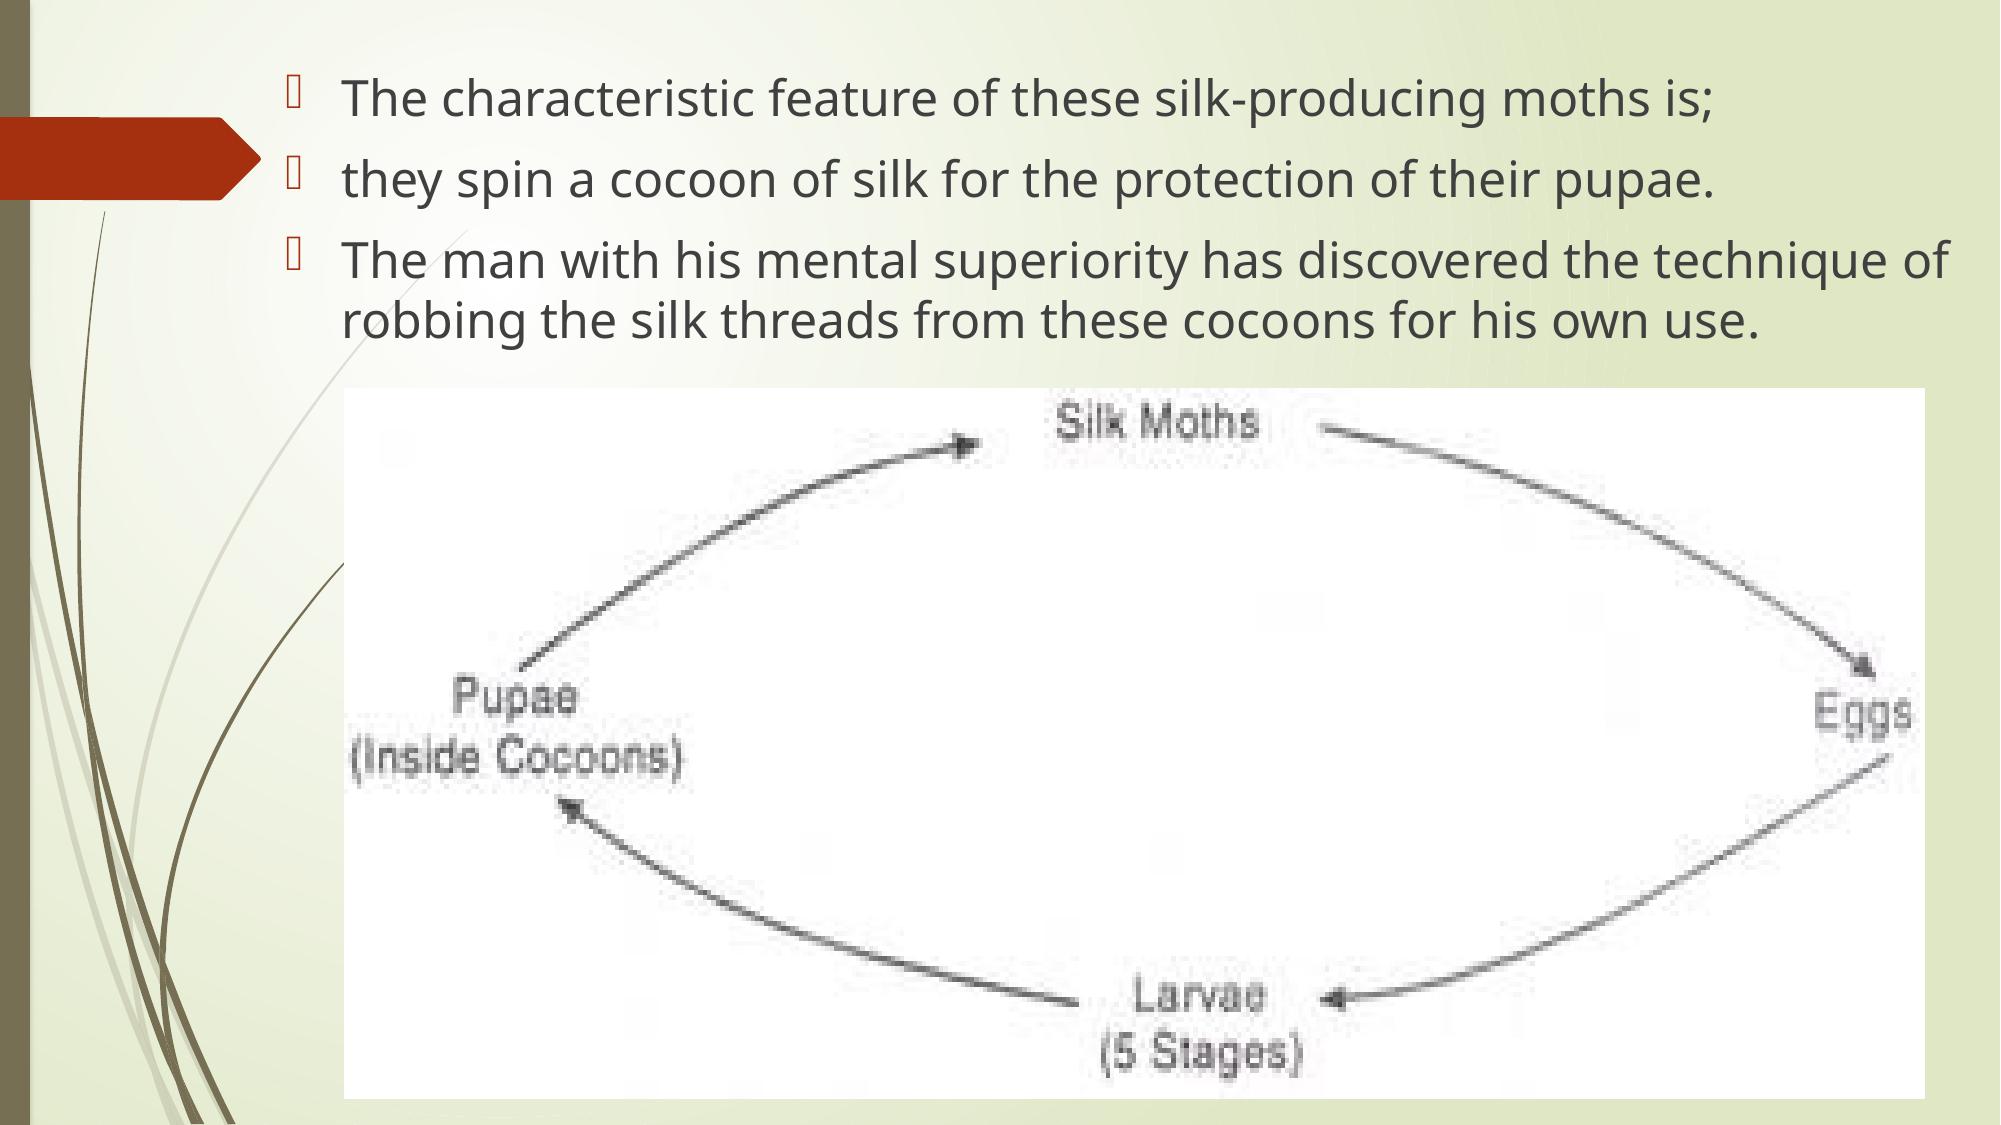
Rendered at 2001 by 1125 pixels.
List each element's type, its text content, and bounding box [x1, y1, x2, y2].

list The characteristic feature of these silk-producing moths is; they spin a cocoon of silk for the protection of their pupae. The man with his mental superiority has discovered the technique of robbing the silk threads from these cocoons for his own use. [270, 59, 2000, 1125]
picture [344, 388, 1925, 1099]
